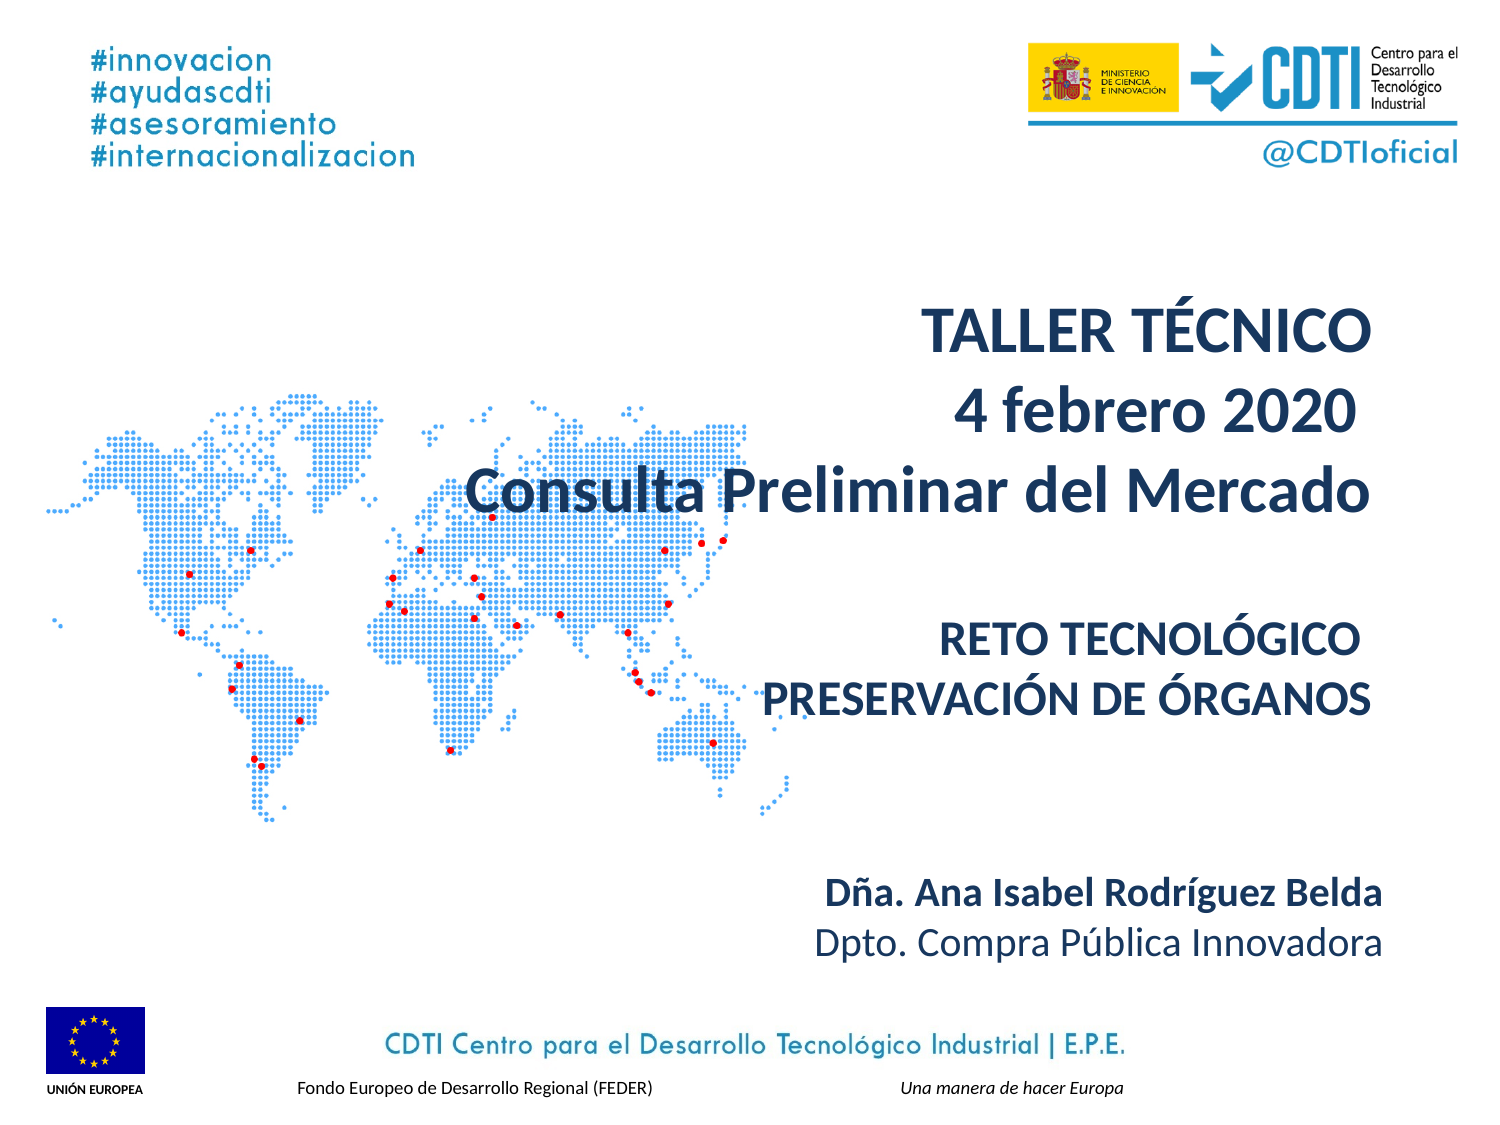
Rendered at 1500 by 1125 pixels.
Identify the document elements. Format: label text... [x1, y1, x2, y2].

picture [46, 1007, 145, 1074]
title TALLER TÉCNICO 4 febrero 2020 Consulta Preliminar del Mercado RETO TECNOLÓGICO PRESERVACIÓN DE ÓRGANOS [112, 278, 1388, 764]
picture [67, 29, 441, 189]
picture [1028, 42, 1459, 168]
picture [371, 1014, 1139, 1074]
subtitle Dña. Ana Isabel Rodríguez Belda Dpto. Compra Pública Innovadora [348, 857, 1399, 988]
picture [37, 365, 813, 846]
